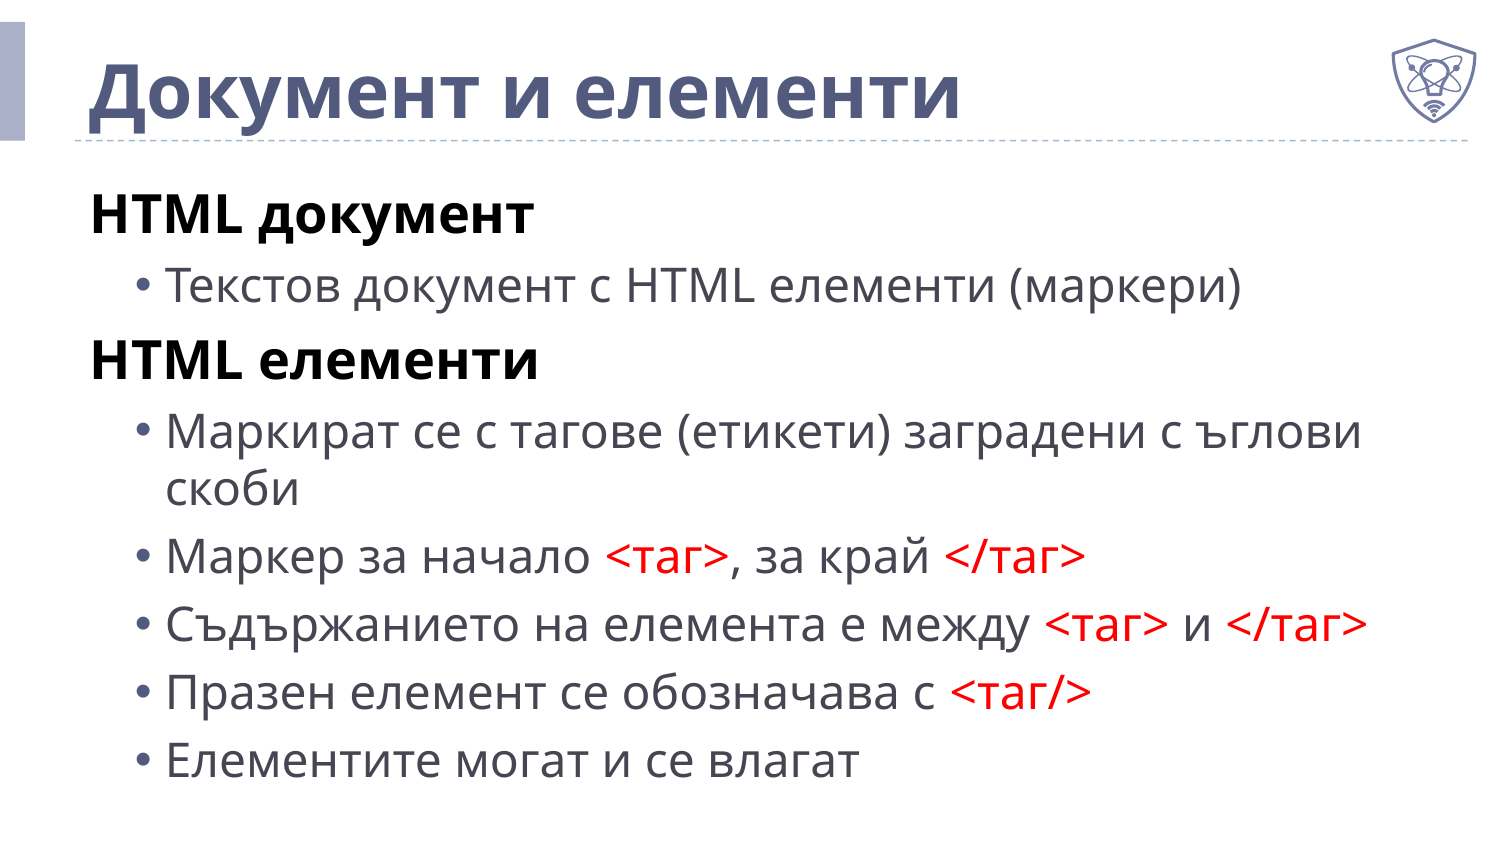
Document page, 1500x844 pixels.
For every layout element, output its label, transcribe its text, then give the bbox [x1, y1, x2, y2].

list HTML документ Текстов документ с HTML елементи (маркери) HTML елементи Маркират се с тагове (етикети) заградени с ъглови скоби Маркер за начало <таг>, за край </таг> Съдържанието на елемента е между <таг> и </таг> Празен елемент се обозначава с <таг/> Елементите могат и се влагат [75, 171, 1475, 835]
title Документ и елементи [75, 18, 1475, 141]
